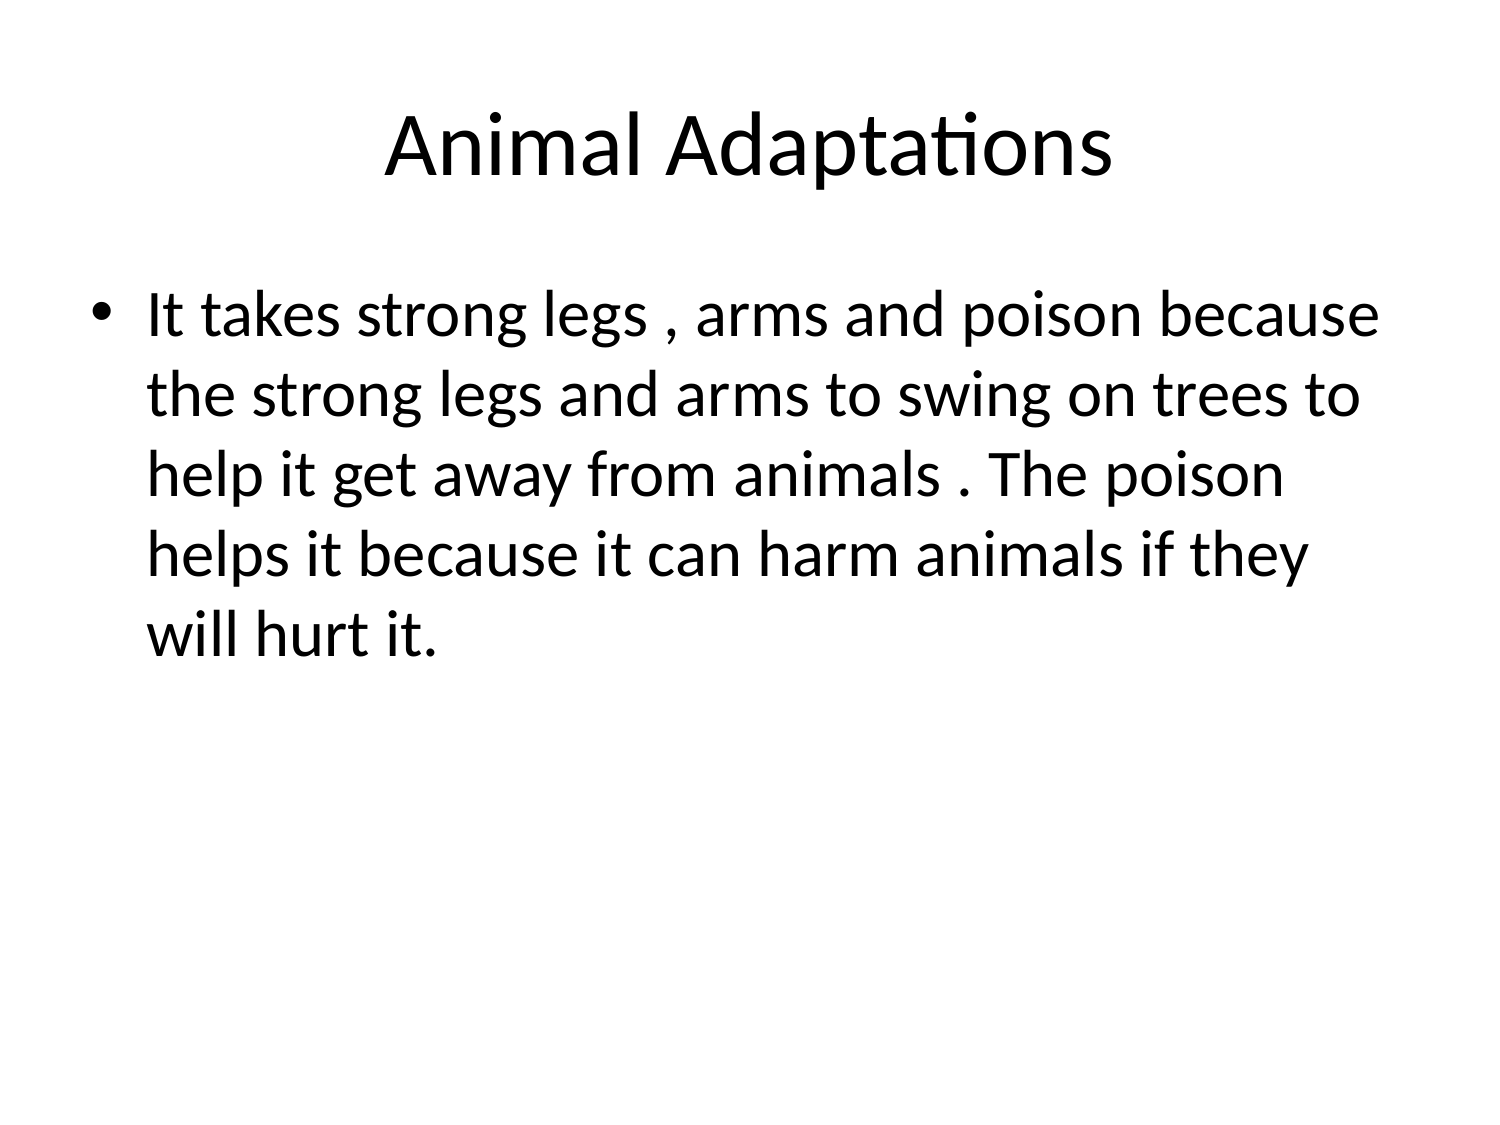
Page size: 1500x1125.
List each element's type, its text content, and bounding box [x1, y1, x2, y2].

title Animal Adaptations [75, 45, 1425, 233]
list It takes strong legs , arms and poison because the strong legs and arms to swing on trees to help it get away from animals . The poison helps it because it can harm animals if they will hurt it. [75, 262, 1425, 1005]
